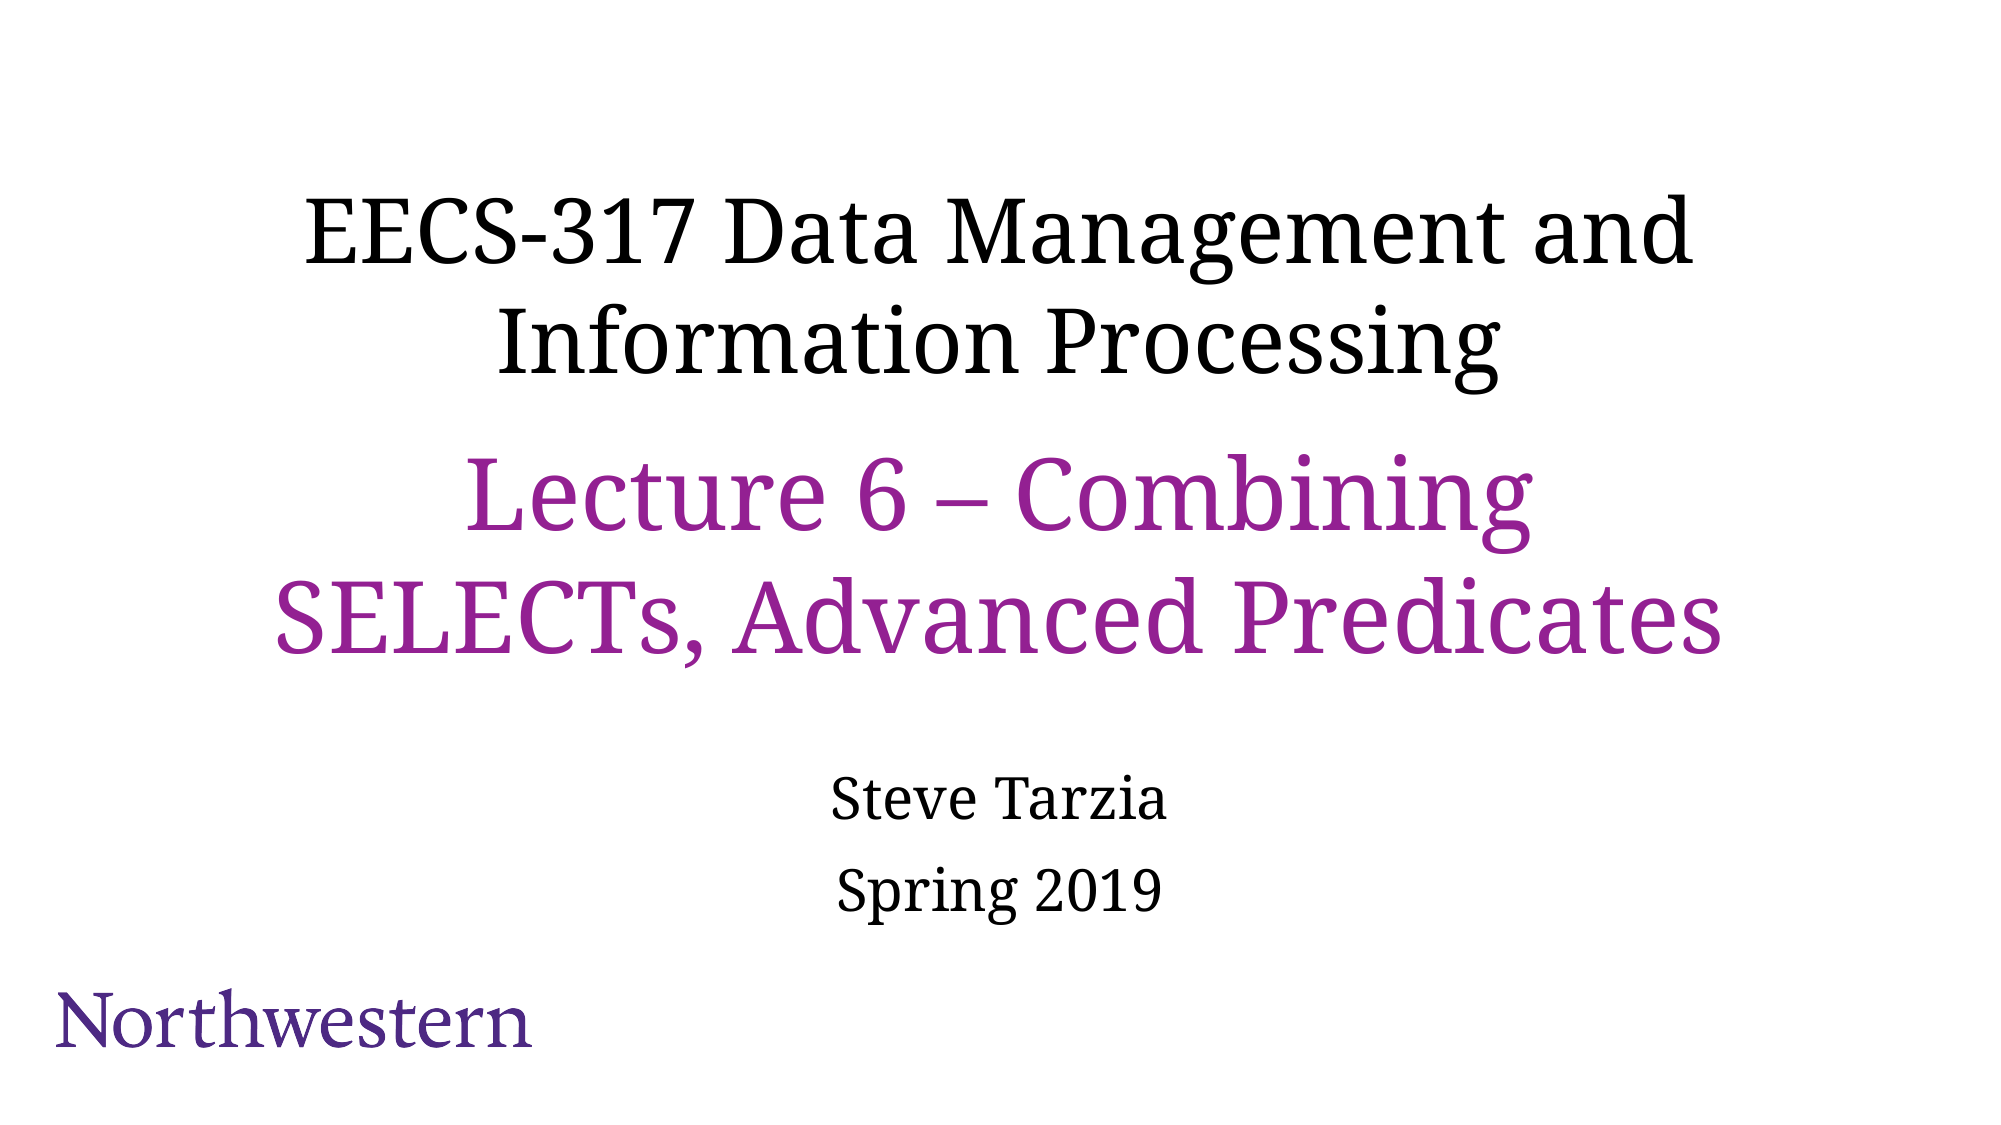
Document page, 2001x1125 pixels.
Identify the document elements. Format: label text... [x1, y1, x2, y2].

picture [56, 988, 532, 1049]
title EECS-317 Data Management and Information Processing Lecture 6 – Combining SELECTs, Advanced Predicates [249, 144, 1750, 709]
subtitle Steve Tarzia Spring 2019 [249, 755, 1750, 942]
